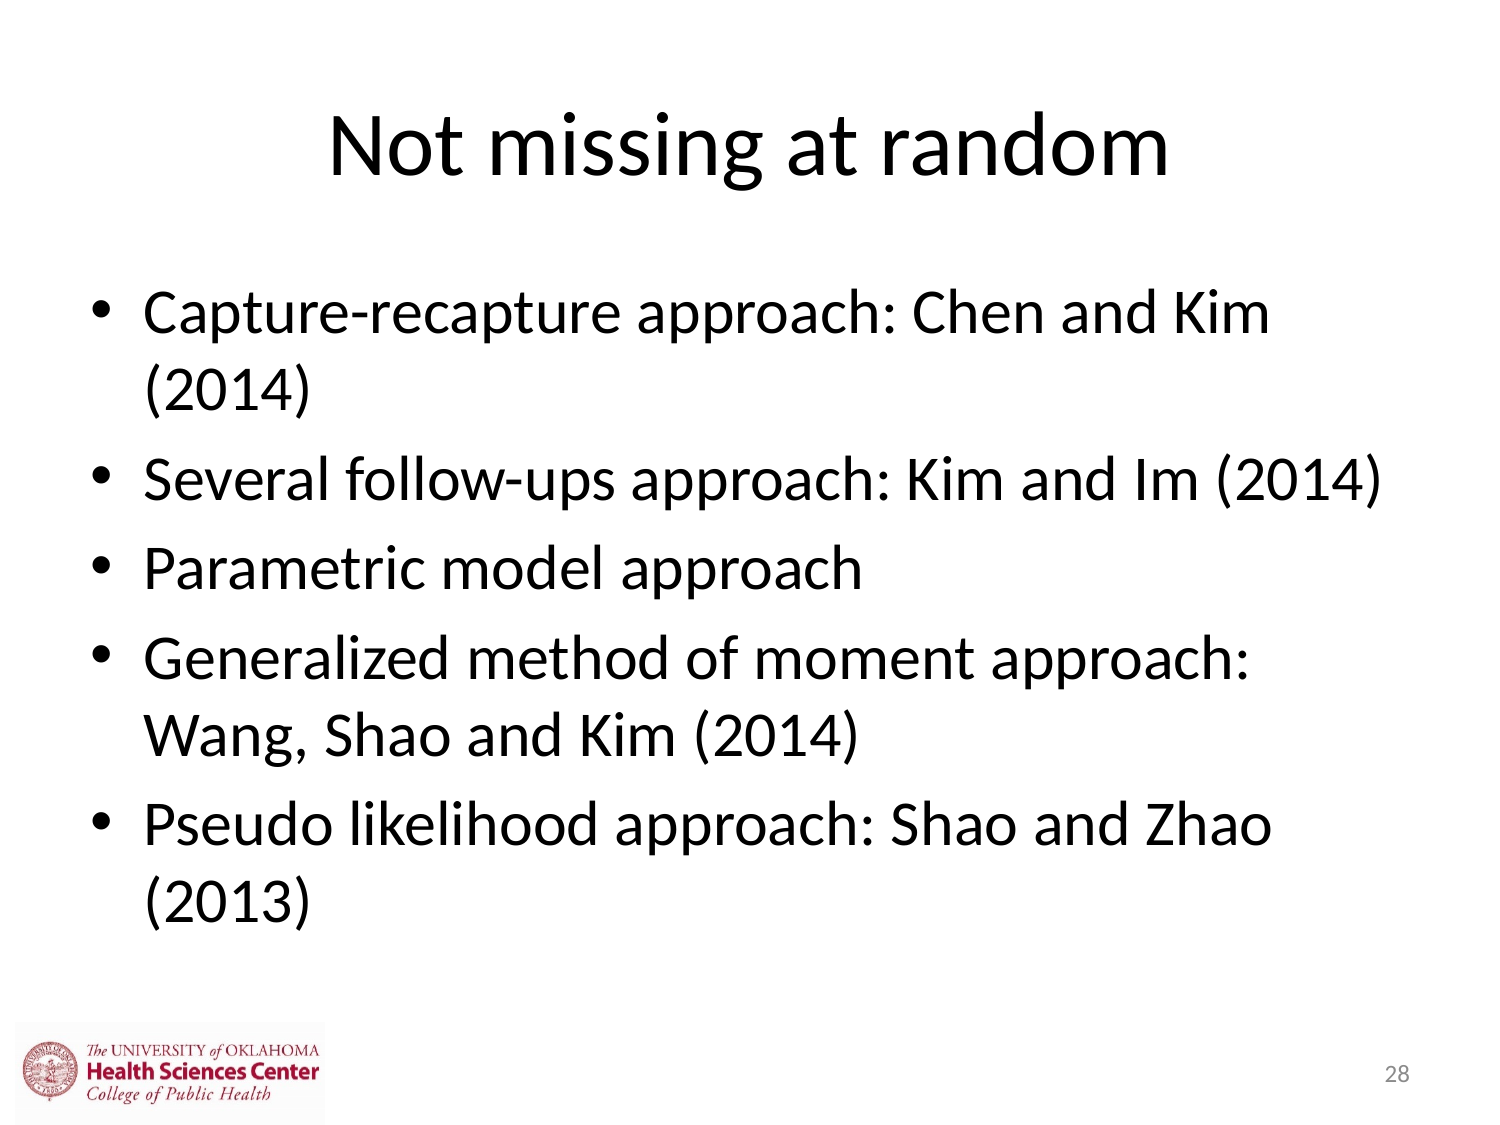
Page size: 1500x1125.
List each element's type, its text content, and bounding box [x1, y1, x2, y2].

slide_number 28 [1074, 1042, 1425, 1103]
picture [15, 1022, 325, 1125]
title Not missing at random [75, 45, 1425, 233]
list Capture-recapture approach: Chen and Kim (2014) Several follow-ups approach: Kim and Im (2014) Parametric model approach Generalized method of moment approach: Wang, Shao and Kim (2014) Pseudo likelihood approach: Shao and Zhao (2013) [75, 262, 1425, 1005]
